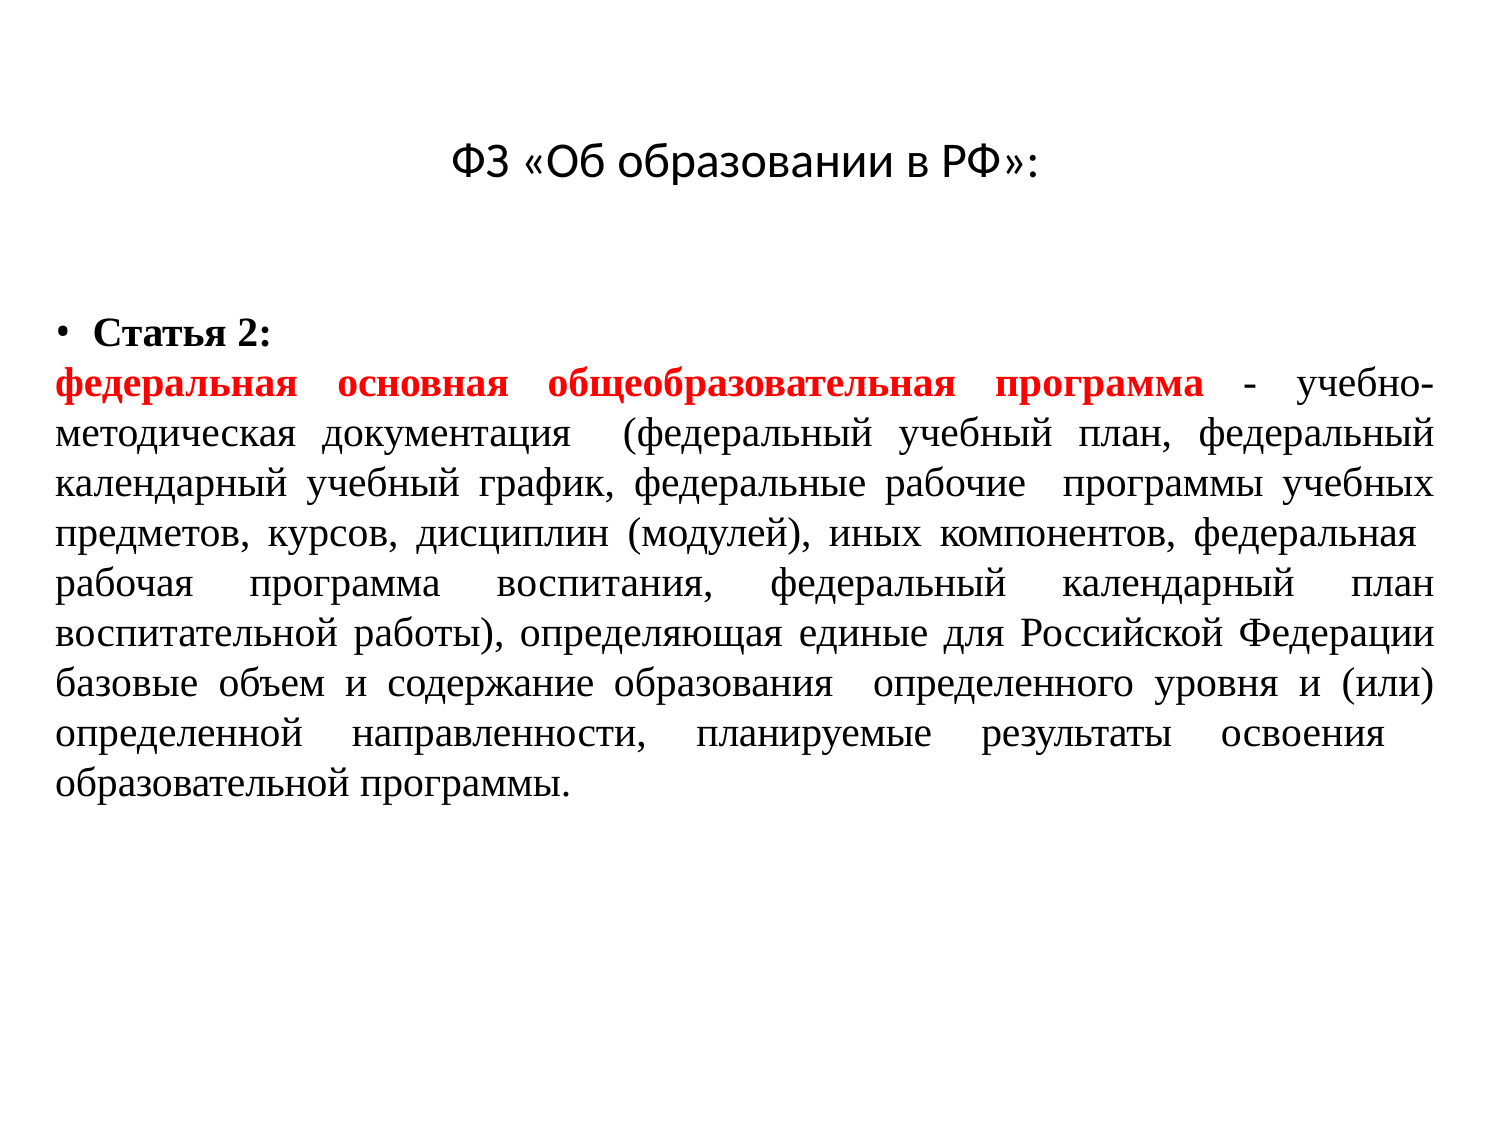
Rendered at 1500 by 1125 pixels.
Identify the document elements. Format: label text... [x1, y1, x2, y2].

title ФЗ «Об образовании в РФ»: [360, 61, 1129, 252]
text_box Статья 2: федеральная основная общеобразовательная программа - учебно-методическая документация (федеральный учебный план, федеральный календарный учебный график, федеральные рабочие программы учебных предметов, курсов, дисциплин (модулей), иных компонентов, федеральная рабочая программа воспитания, федеральный календарный план воспитательной работы), определяющая единые для Российской Федерации базовые объем и содержание образования определенного уровня и (или) определенной направленности, планируемые результаты освоения образовательной программы. [53, 302, 1436, 858]
